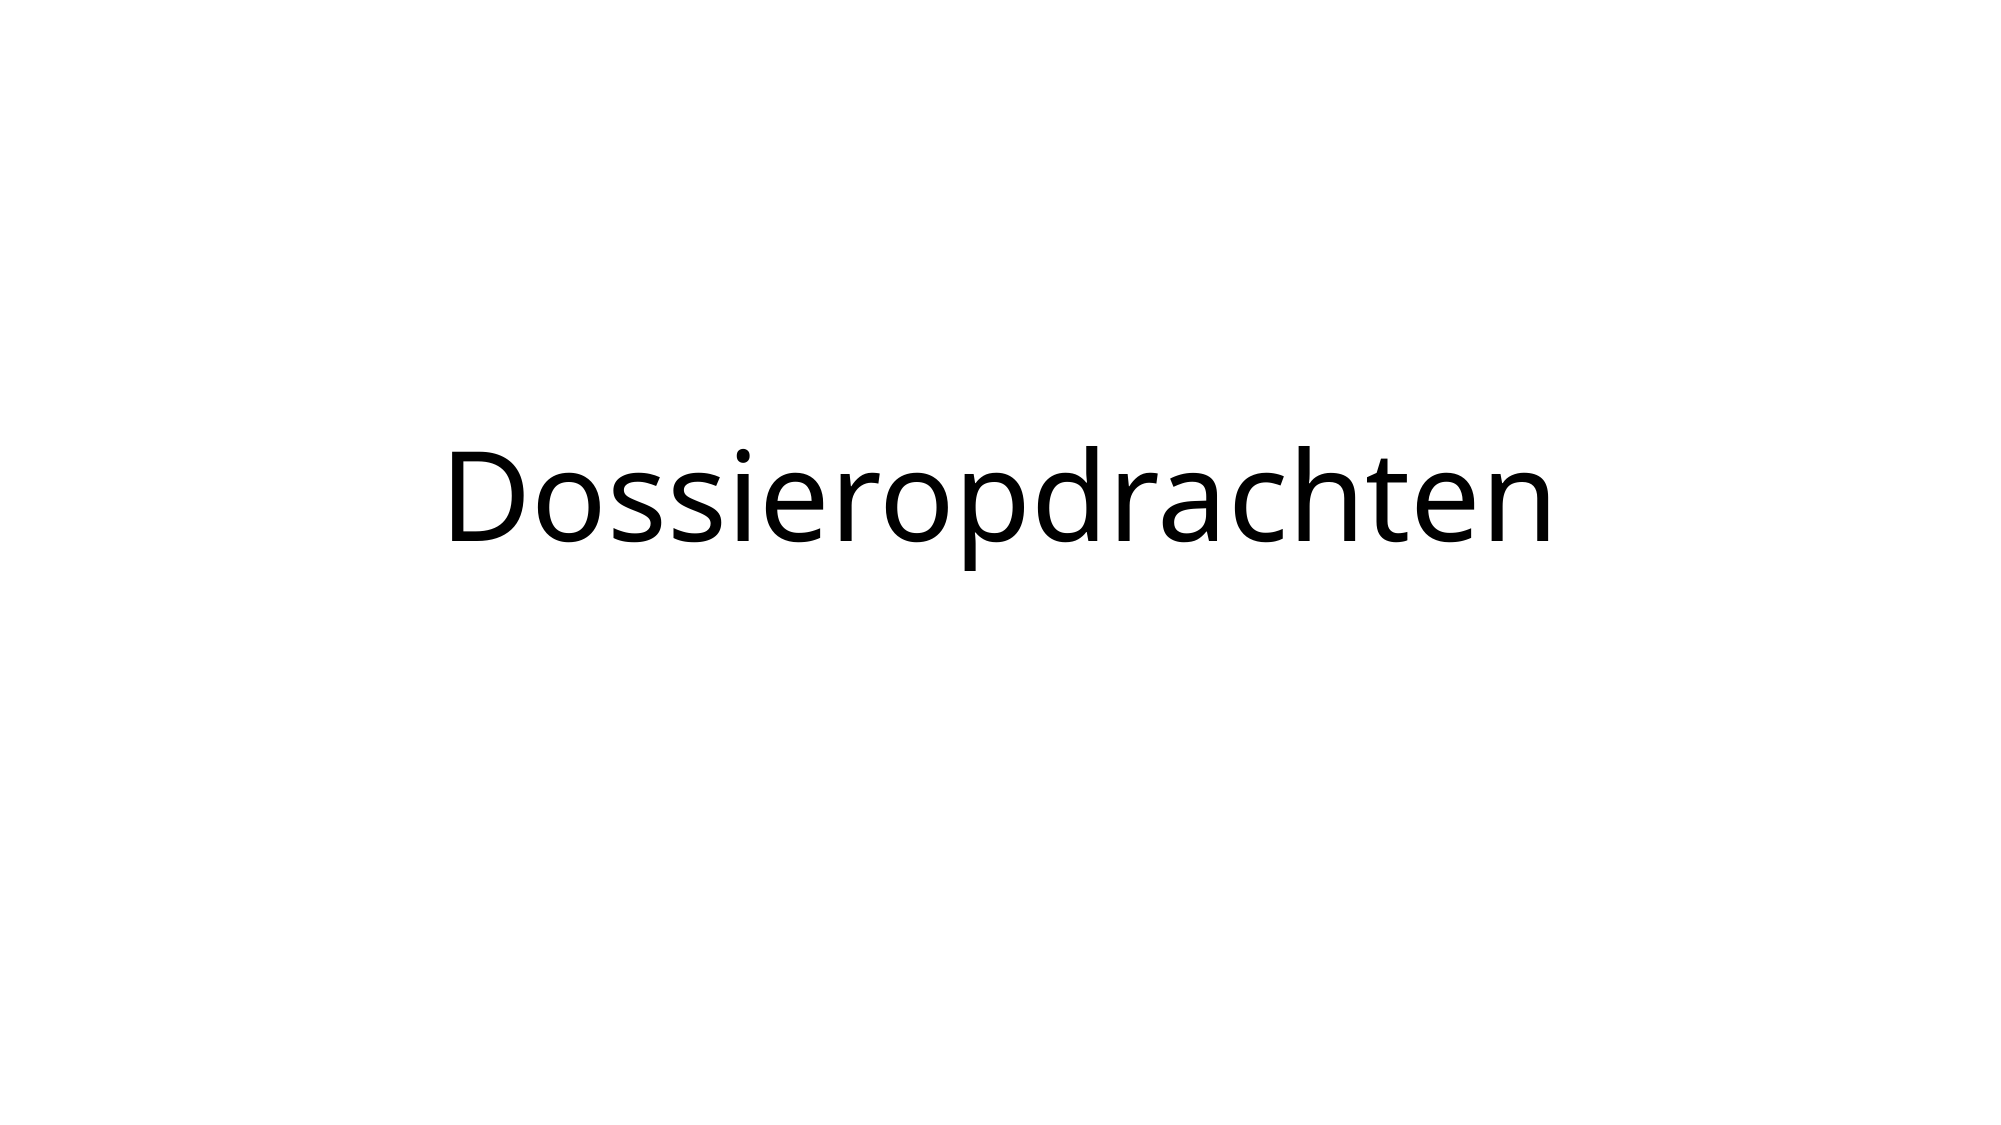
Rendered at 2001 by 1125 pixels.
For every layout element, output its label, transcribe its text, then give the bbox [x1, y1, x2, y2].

title Dossieropdrachten [249, 184, 1750, 576]
